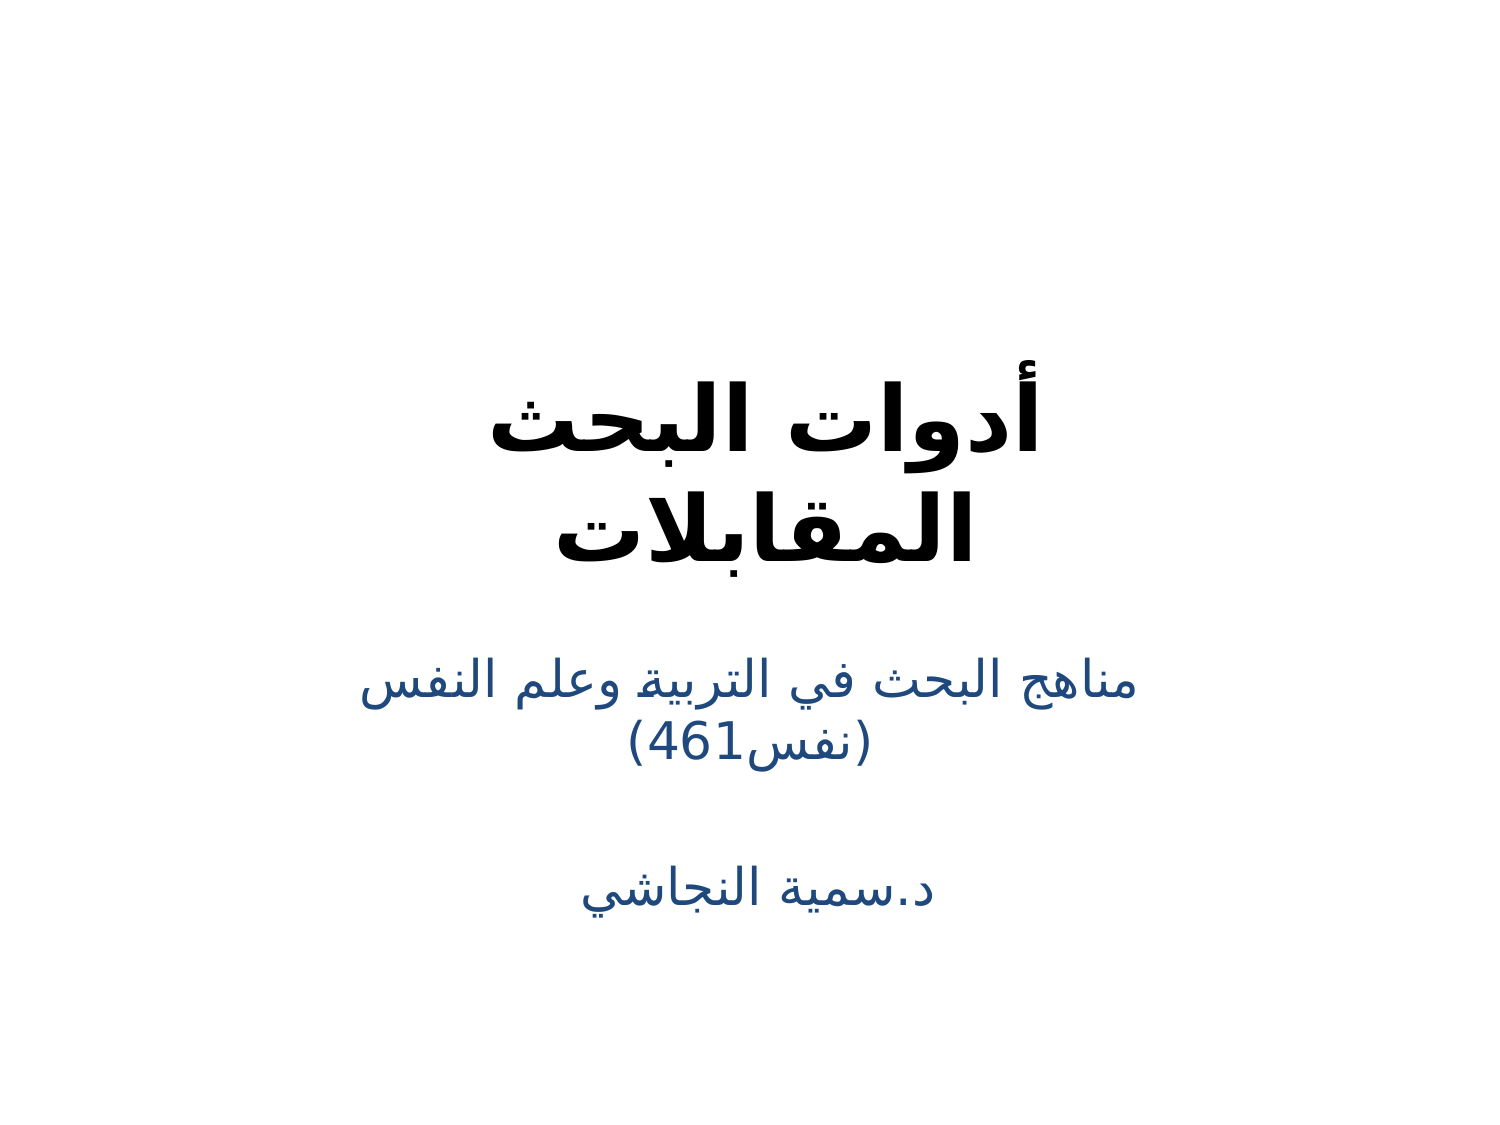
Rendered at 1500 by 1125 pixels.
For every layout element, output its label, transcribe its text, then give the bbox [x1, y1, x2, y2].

title أدوات البحث المقابلات [112, 349, 1388, 591]
subtitle مناهج البحث في التربية وعلم النفس (نفس461) د.سمية النجاشي [225, 637, 1275, 925]
